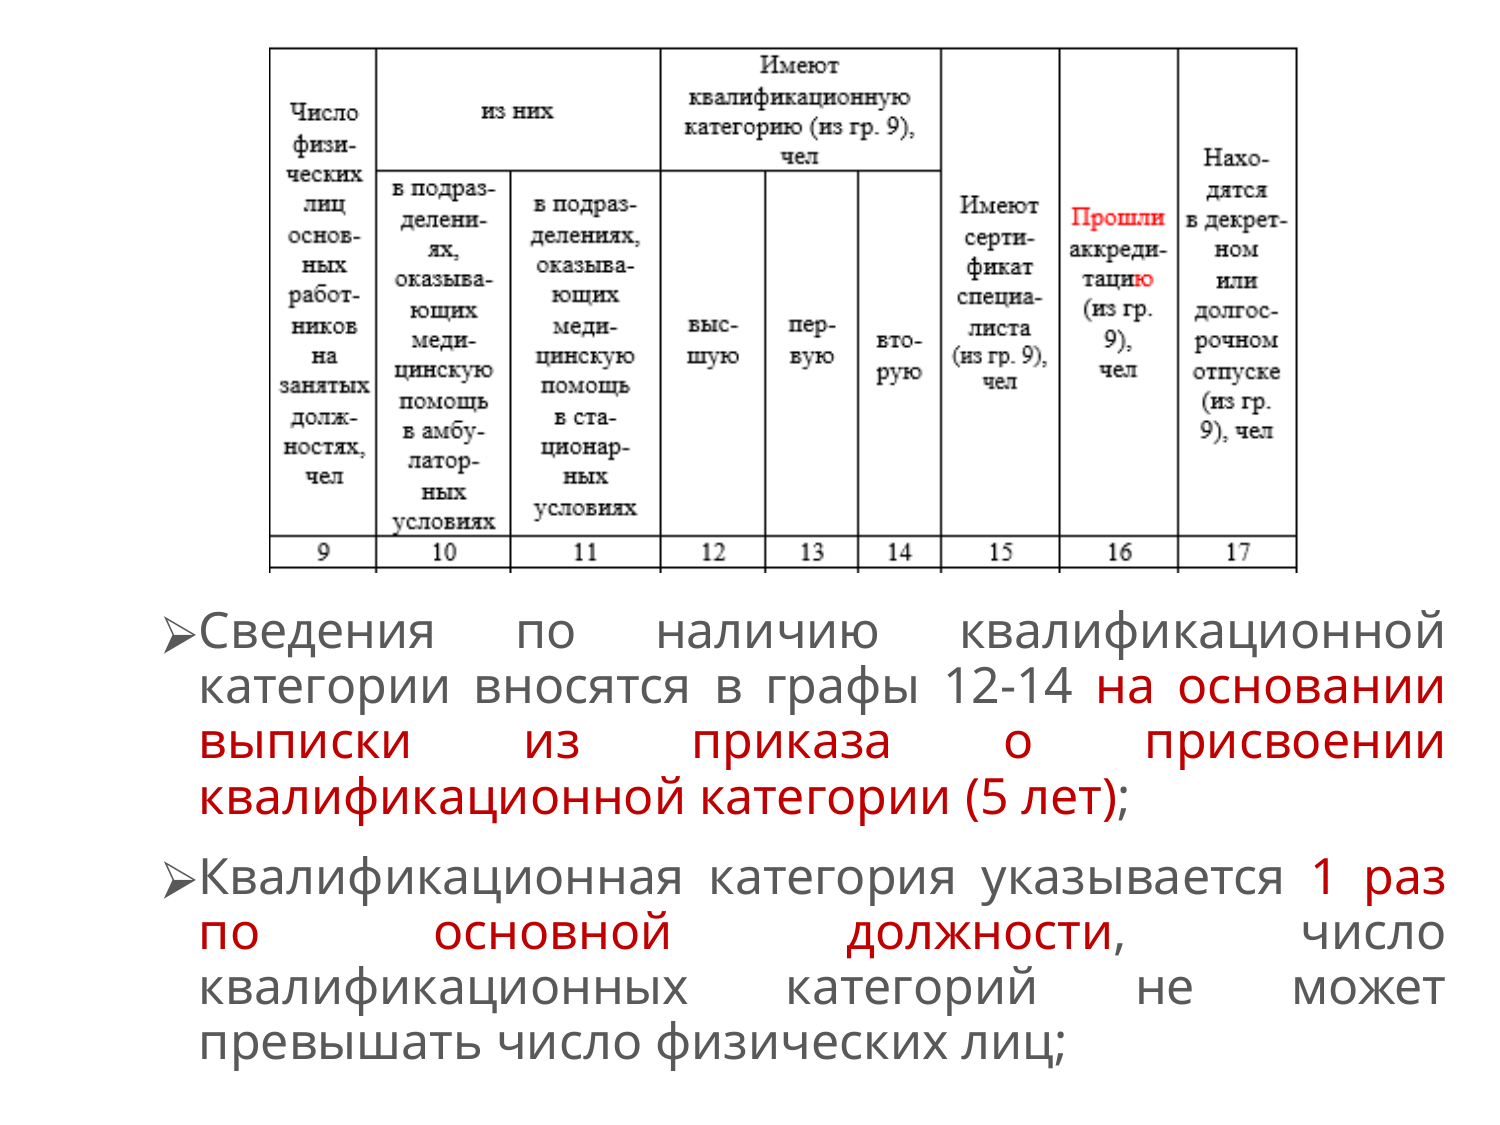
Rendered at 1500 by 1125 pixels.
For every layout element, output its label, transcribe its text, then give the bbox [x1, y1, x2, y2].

picture [269, 39, 1302, 573]
list Сведения по наличию квалификационной категории вносятся в графы 12-14 на основании выписки из приказа о присвоении квалификационной категории (5 лет); Квалификационная категория указывается 1 раз по основной должности, число квалификационных категорий не может превышать число физических лиц; [123, 599, 1447, 961]
